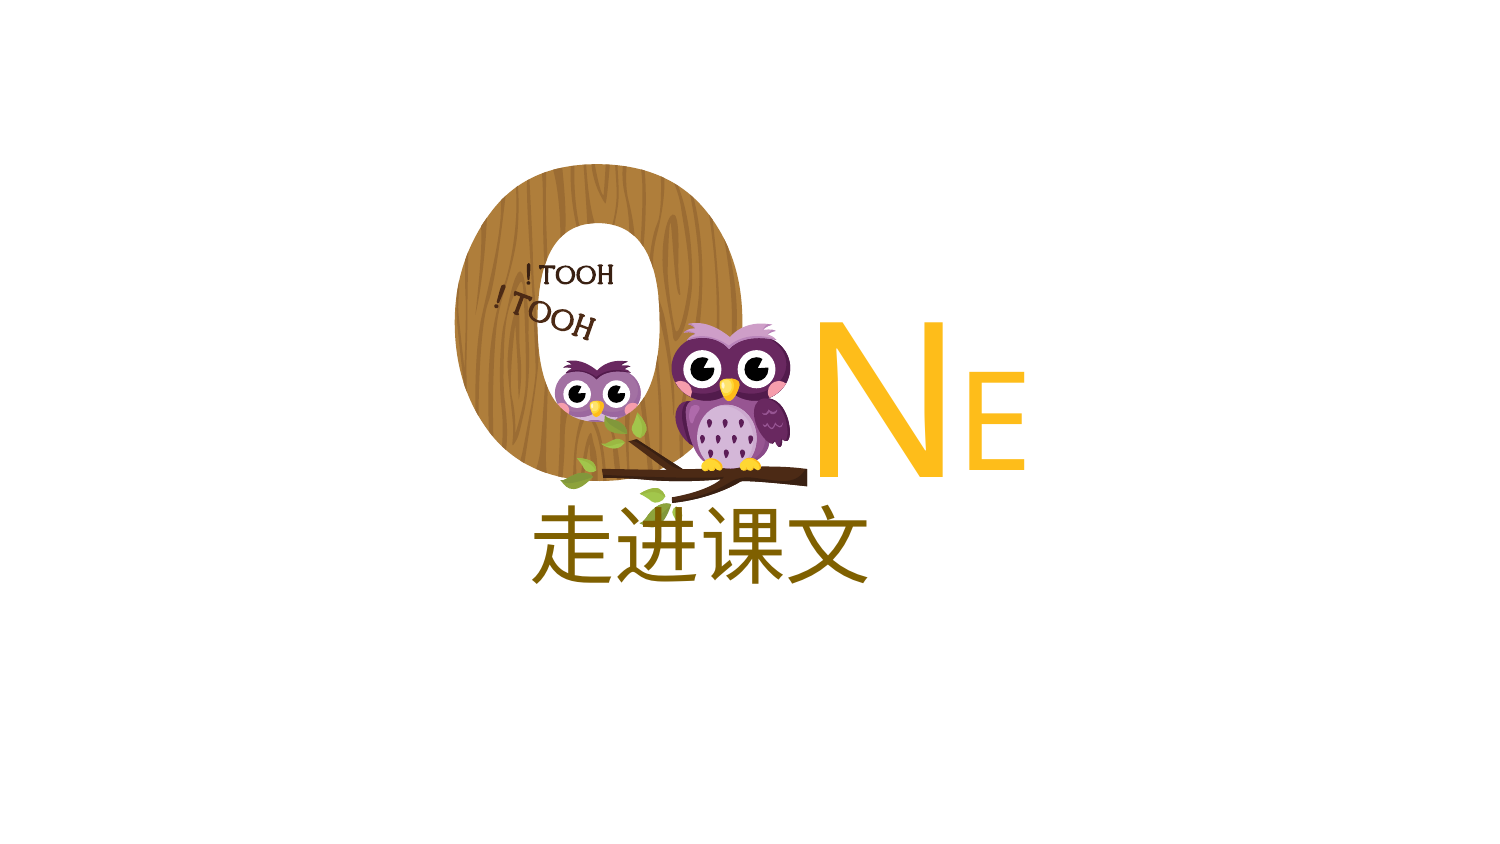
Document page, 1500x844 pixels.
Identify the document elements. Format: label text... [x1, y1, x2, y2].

text_box N [807, 255, 978, 486]
text_box E [945, 327, 1135, 504]
text_box 走进课文 [517, 486, 1040, 601]
picture [454, 164, 807, 528]
